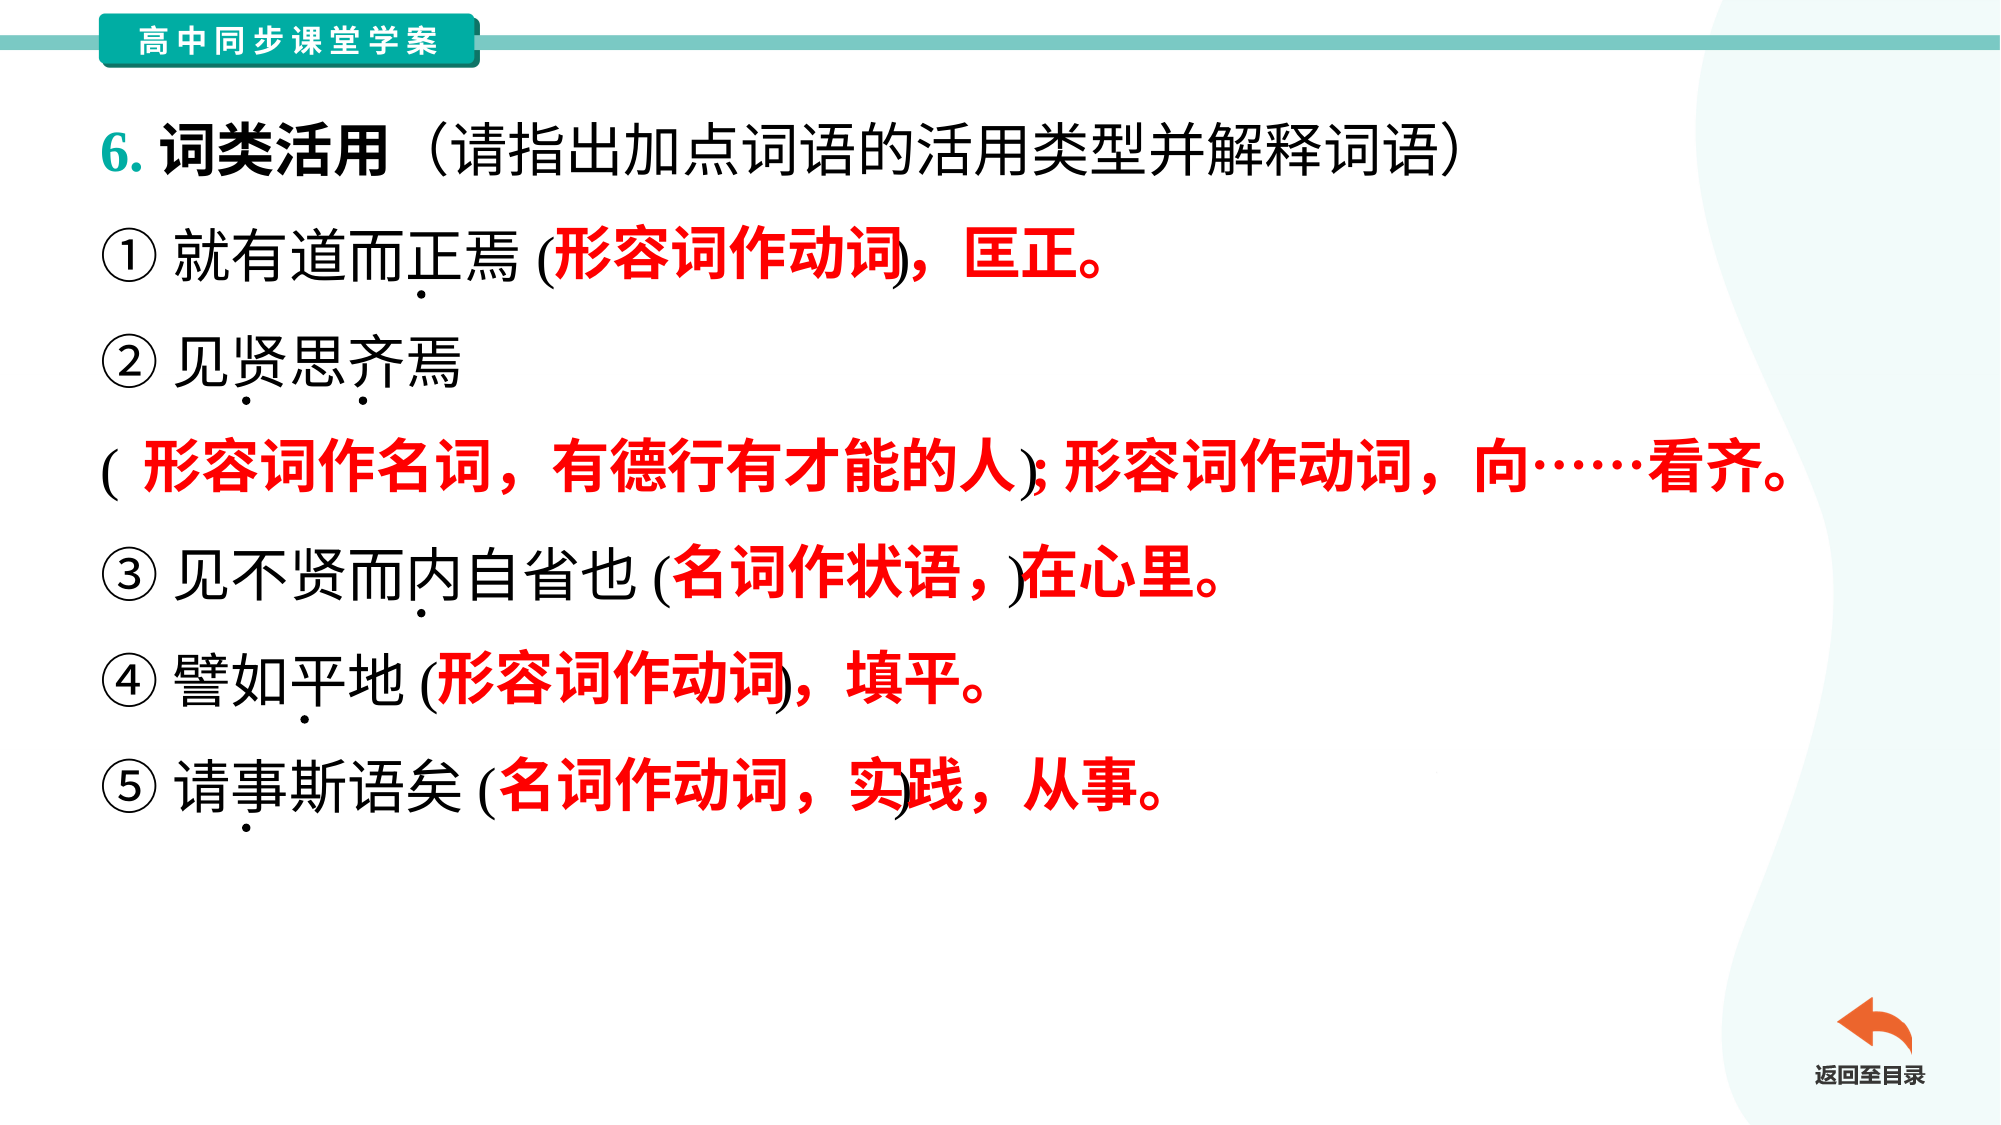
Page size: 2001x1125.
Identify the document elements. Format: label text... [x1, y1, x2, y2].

text_box 名词作动词，实践，从事。 [475, 715, 1221, 818]
text_box [358, 396, 368, 405]
text_box 形容词作名词，有德行有才能的人;形容词作动词，向……看齐。 [131, 396, 1834, 499]
text_box [417, 290, 426, 299]
text_box [417, 608, 426, 618]
picture [0, 0, 2000, 1125]
text_box 形容词作动词，填平。 [414, 609, 1044, 712]
text_box [300, 715, 309, 724]
text_box 名词作状语，在心里。 [648, 503, 1277, 606]
text_box 形容词作动词，匡正。 [531, 184, 1160, 287]
text_box 6.词类活用（请指出加点词语的活用类型并解释词语） ①就有道而正焉( ) ②见贤思齐焉 ( ) ③见不贤而内自省也( ) ④譬如平地( ) ⑤请事斯语矣( ) [100, 76, 1899, 821]
text_box [242, 396, 251, 405]
text_box [242, 823, 251, 832]
